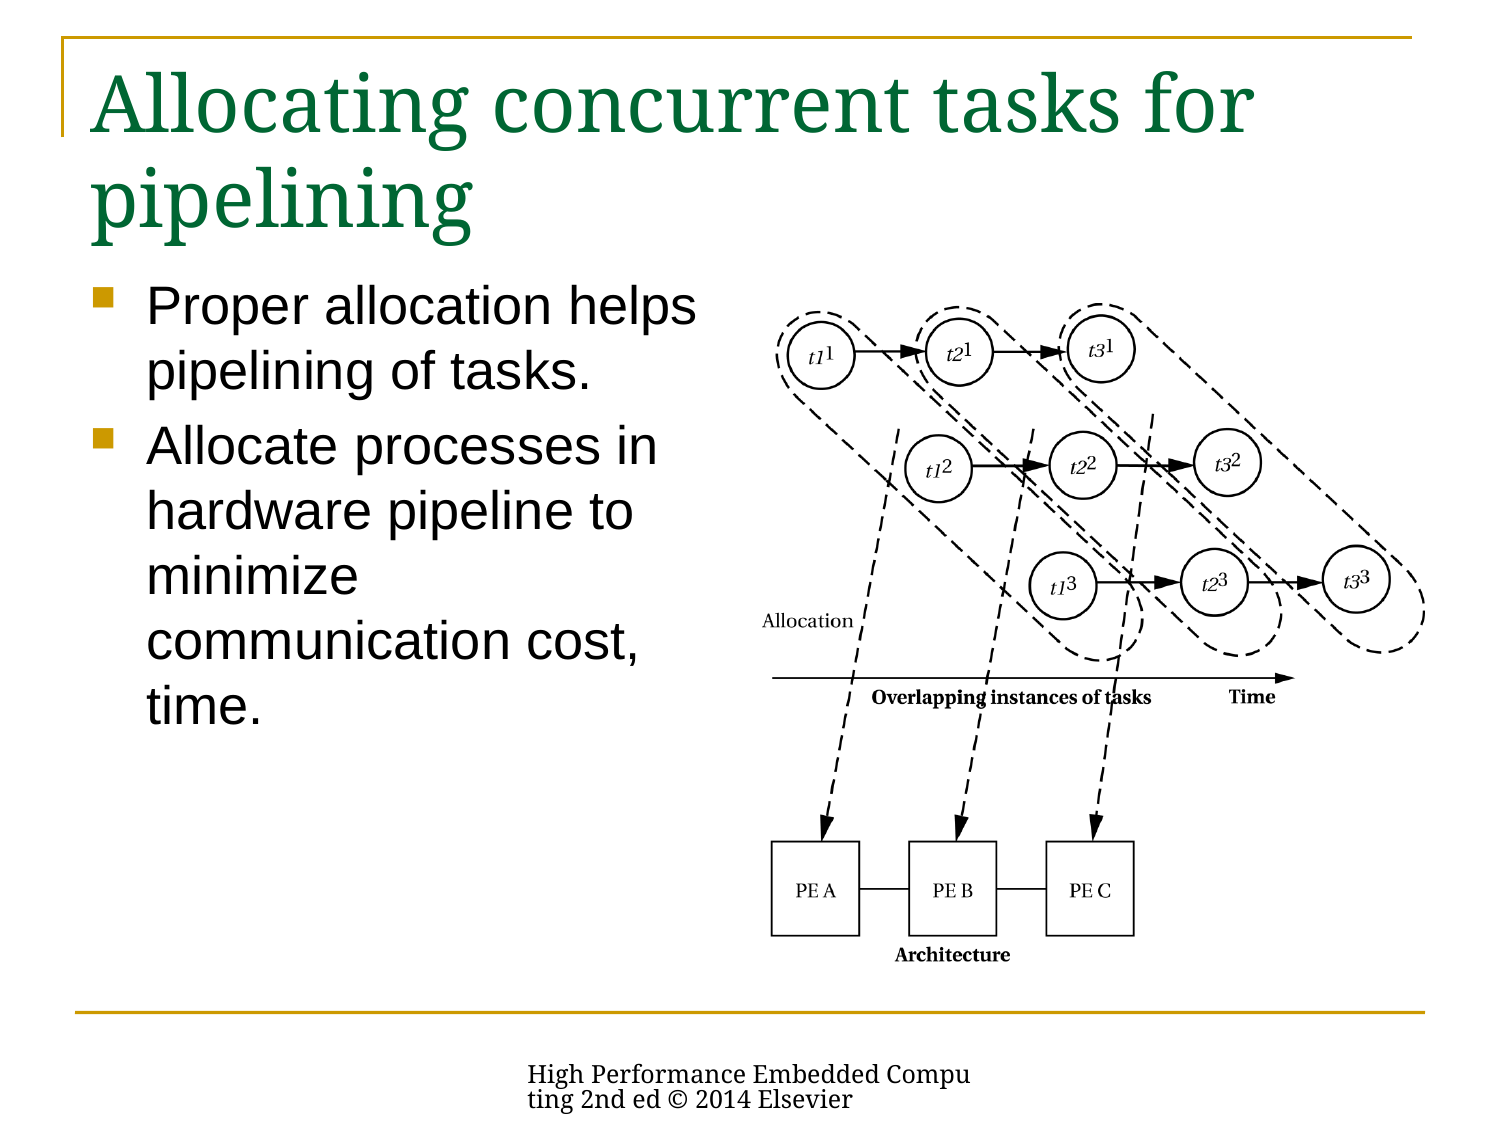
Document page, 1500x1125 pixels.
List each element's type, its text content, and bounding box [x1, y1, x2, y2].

footer High Performance Embedded Computing 2nd ed © 2014 Elsevier [512, 1025, 988, 1100]
list Proper allocation helps pipelining of tasks. Allocate processes in hardware pipeline to minimize communication cost, time. [75, 262, 738, 1006]
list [762, 302, 1426, 966]
title Allocating concurrent tasks for pipelining [75, 45, 1425, 233]
